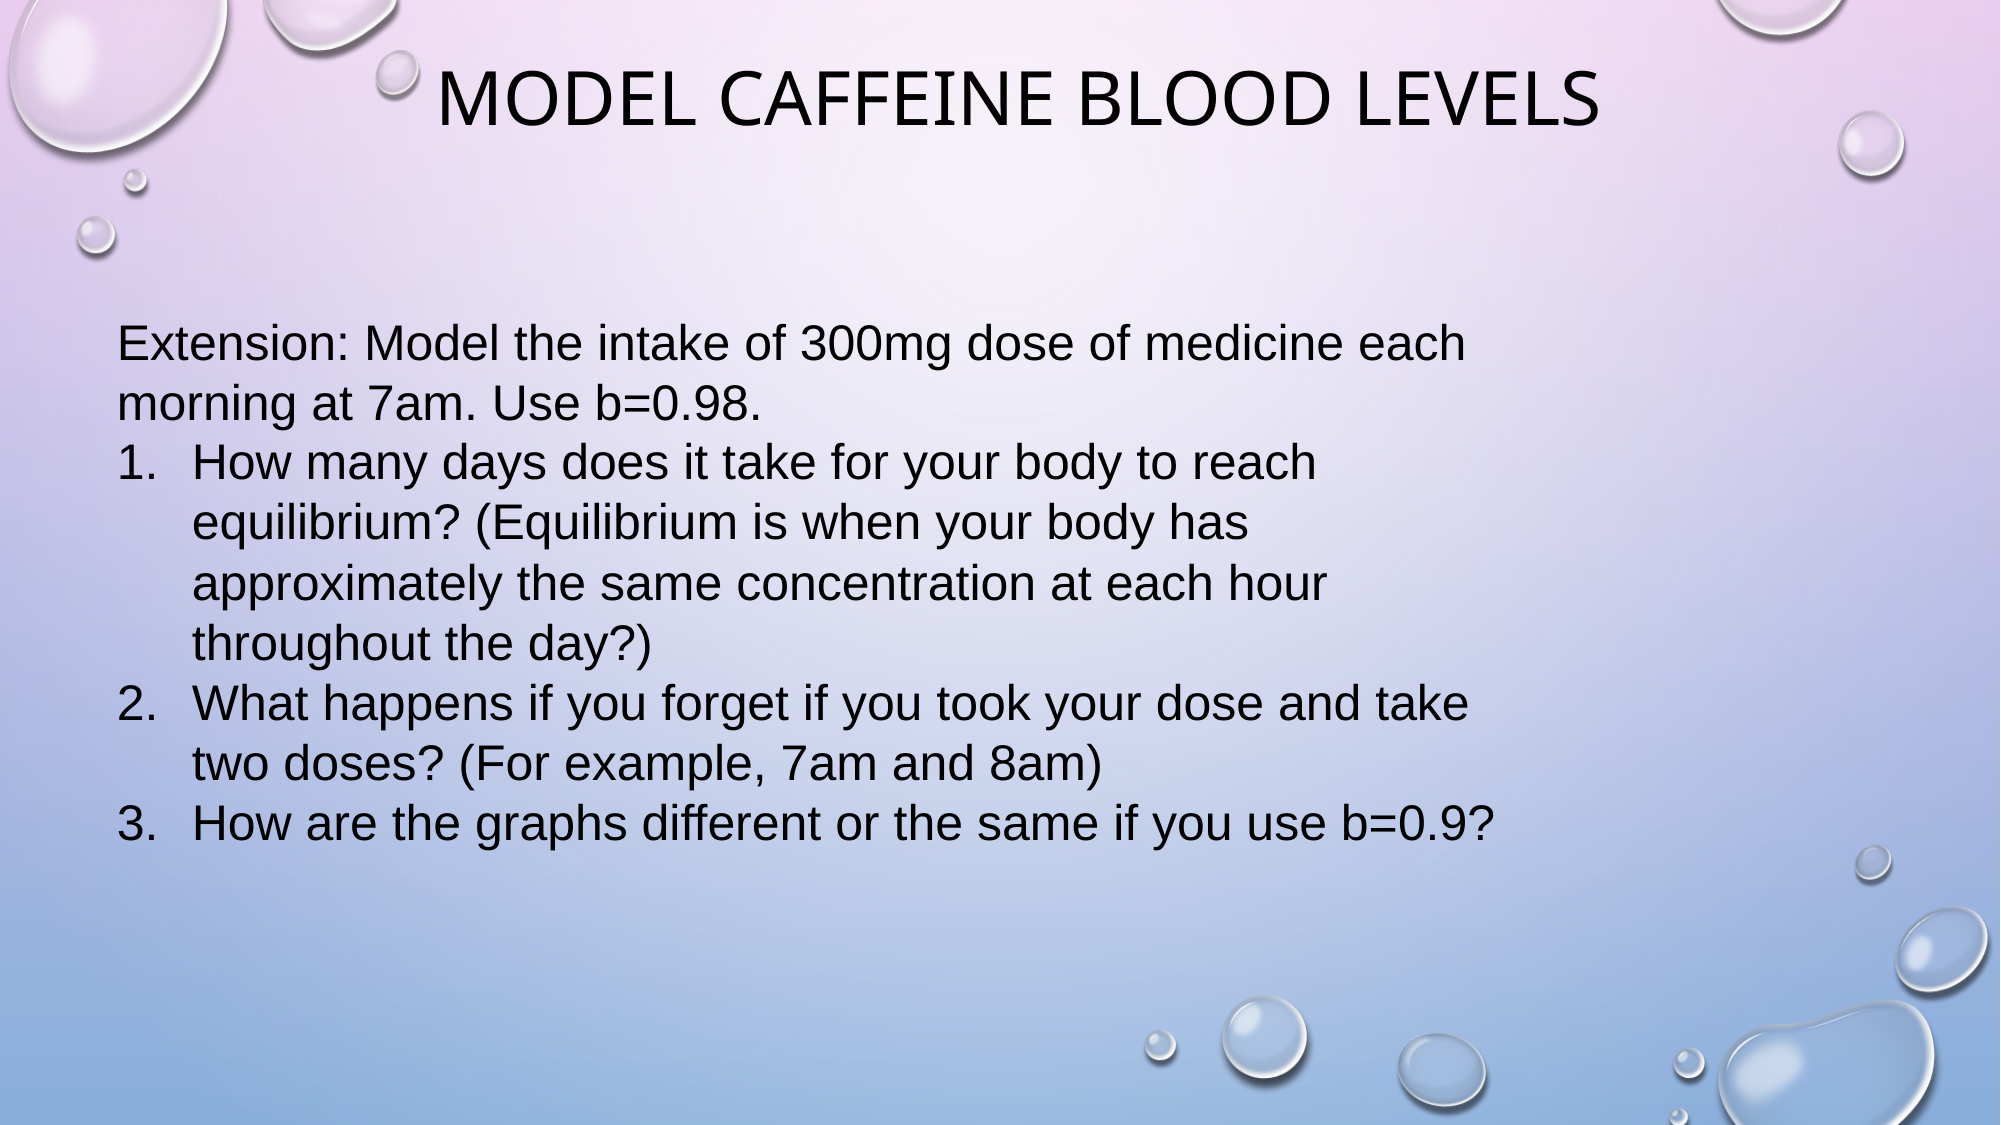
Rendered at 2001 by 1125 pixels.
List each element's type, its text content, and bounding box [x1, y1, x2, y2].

text_box Model Caffeine Blood Levels [168, 17, 1869, 186]
title [149, 101, 1851, 270]
picture [0, 0, 2000, 1125]
text_box Extension: Model the intake of 300mg dose of medicine each morning at 7am. Use b=0.98. How many days does it take for your body to reach equilibrium? (Equilibrium is when your body has approximately the same concentration at each hour throughout the day?) What happens if you forget if you took your dose and take two doses? (For example, 7am and 8am) How are the graphs different or the same if you use b=0.9? [102, 302, 1538, 858]
